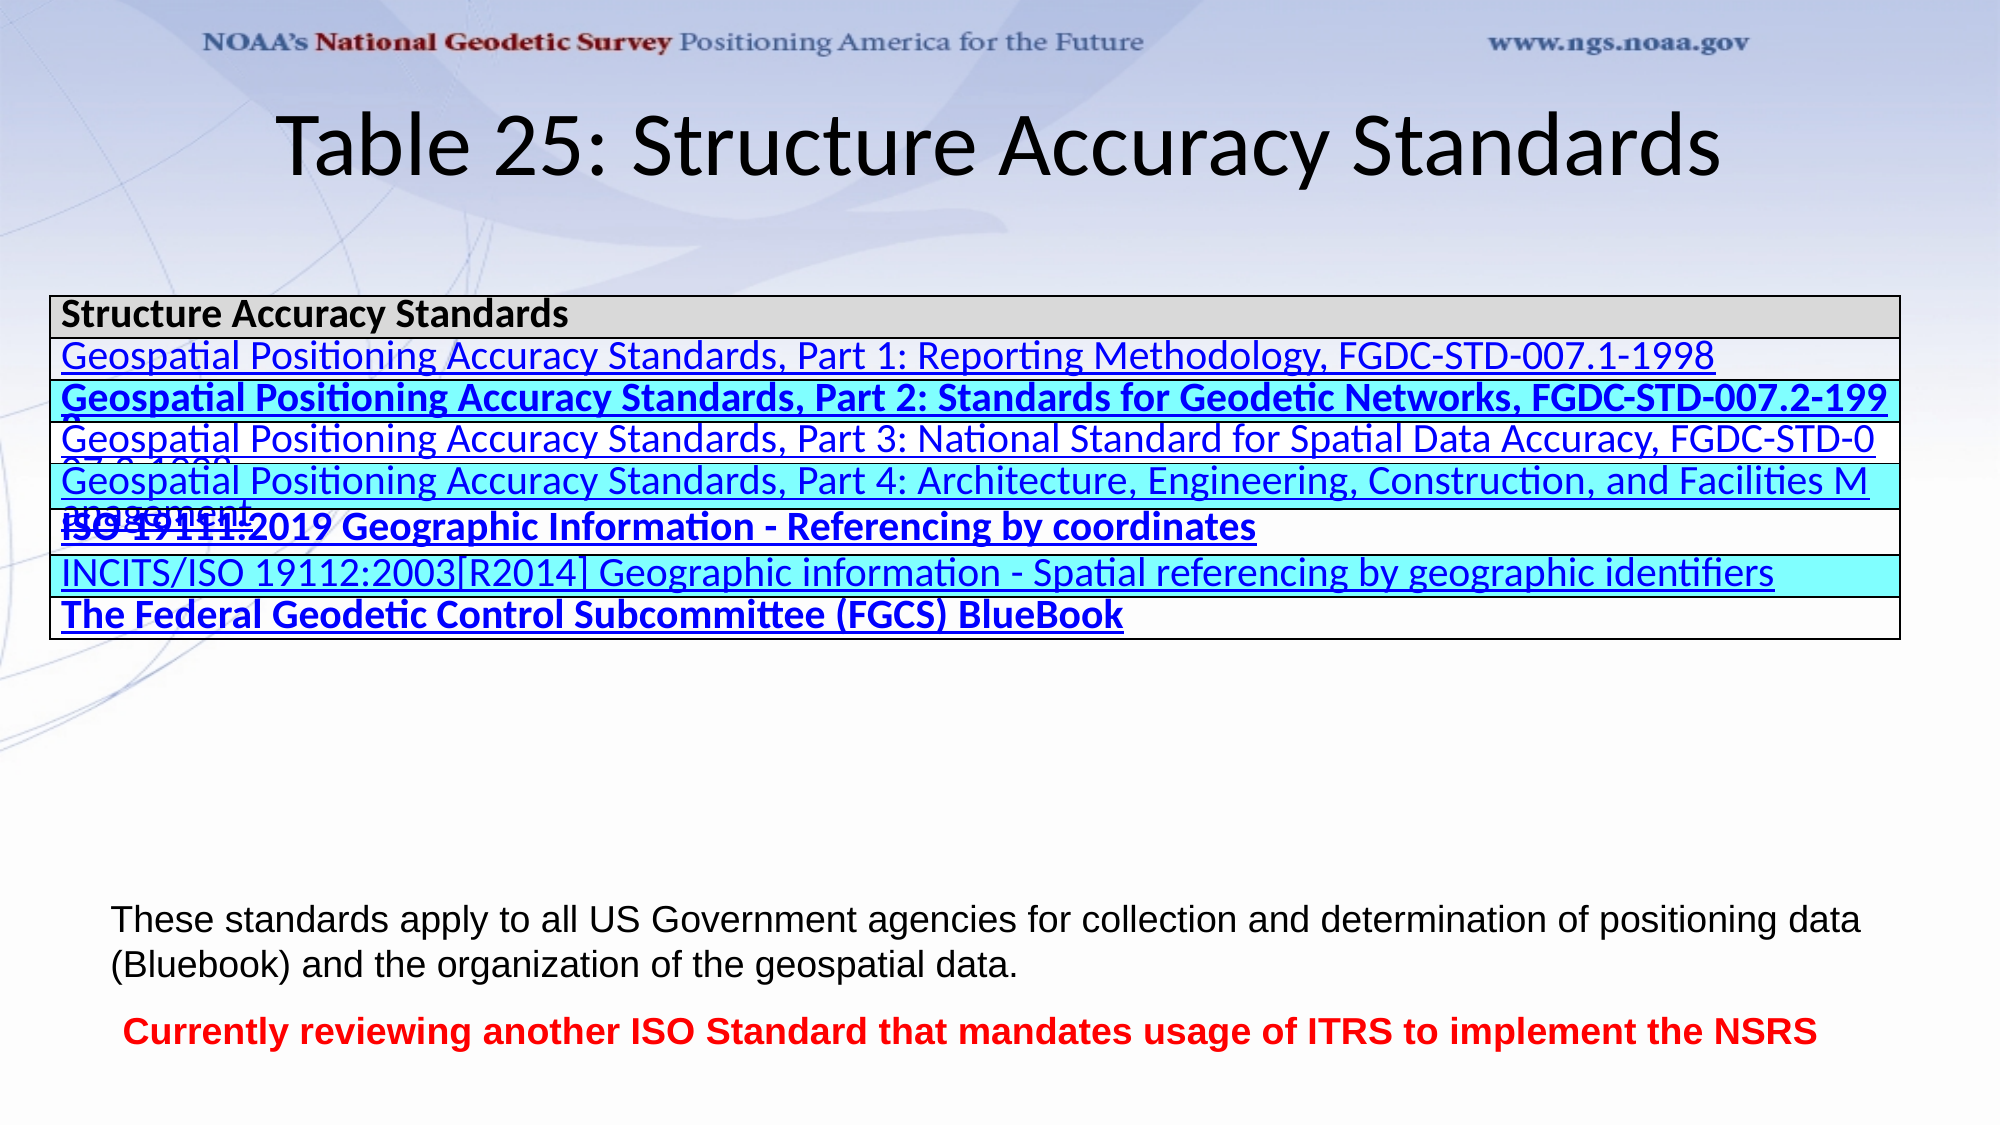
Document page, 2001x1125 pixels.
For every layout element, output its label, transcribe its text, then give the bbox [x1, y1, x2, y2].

table_cell Geospatial Positioning Accuracy Standards, Part 3: National Standard for Spatial Data Accuracy, FGDC-STD-007.3-1998 [51, 423, 1899, 463]
table_cell Geospatial Positioning Accuracy Standards, Part 2: Standards for Geodetic Networks, FGDC-STD-007.2-1998 [51, 381, 1899, 421]
title Table 25: Structure Accuracy Standards [99, 45, 1900, 233]
text_box Currently reviewing another ISO Standard that mandates usage of ITRS to implement the NSRS [108, 999, 1835, 1060]
table_header Structure Accuracy Standards [51, 297, 1899, 337]
table_cell Geospatial Positioning Accuracy Standards, Part 4: Architecture, Engineering, Construction, and Facilities Management [51, 464, 1899, 508]
table_cell Geospatial Positioning Accuracy Standards, Part 1: Reporting Methodology, FGDC-STD-007.1-1998 [51, 339, 1899, 379]
table_cell The Federal Geodetic Control Subcommittee (FGCS) BlueBook [51, 598, 1899, 638]
table_cell ISO 19111:2019 Geographic Information - Referencing by coordinates [51, 510, 1899, 554]
picture [0, 0, 2000, 1125]
table_cell INCITS/ISO 19112:2003[R2014] Geographic information - Spatial referencing by geographic identifiers [51, 556, 1899, 596]
text_box These standards apply to all US Government agencies for collection and determination of positioning data (Bluebook) and the organization of the geospatial data. [95, 887, 1888, 993]
